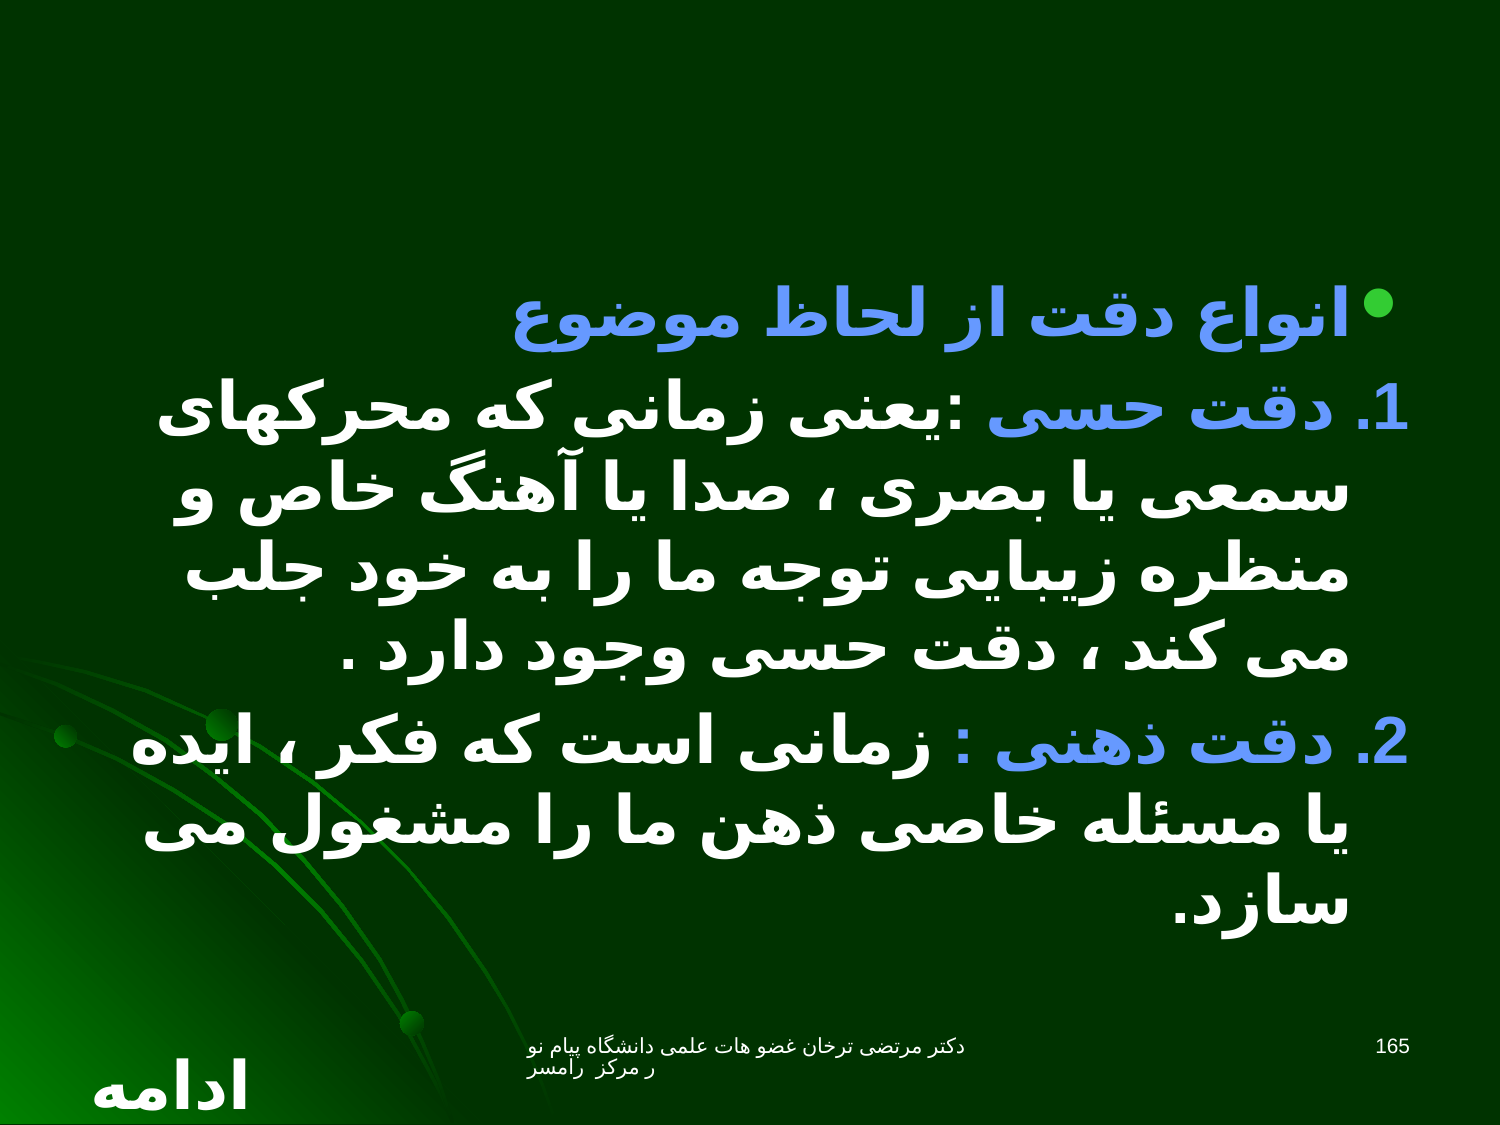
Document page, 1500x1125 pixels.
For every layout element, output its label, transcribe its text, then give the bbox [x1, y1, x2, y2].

list انواع دقت از لحاظ موضوع 1. دقت حسی :یعنی زمانی که محرکهای سمعی یا بصری ، صدا یا آهنگ خاص و منظره زیبایی توجه ما را به خود جلب می کند ، دقت حسی وجود دارد . 2. دقت ذهنی : زمانی است که فکر ، ایده یا مسئله خاصی ذهن ما را مشغول می سازد. ادامه [74, 262, 1426, 1006]
slide_number 165 [1074, 1024, 1426, 1101]
footer دکتر مرتضی ترخان غضو هات علمی دانشگاه پیام نور مرکز رامسر [512, 1024, 988, 1101]
